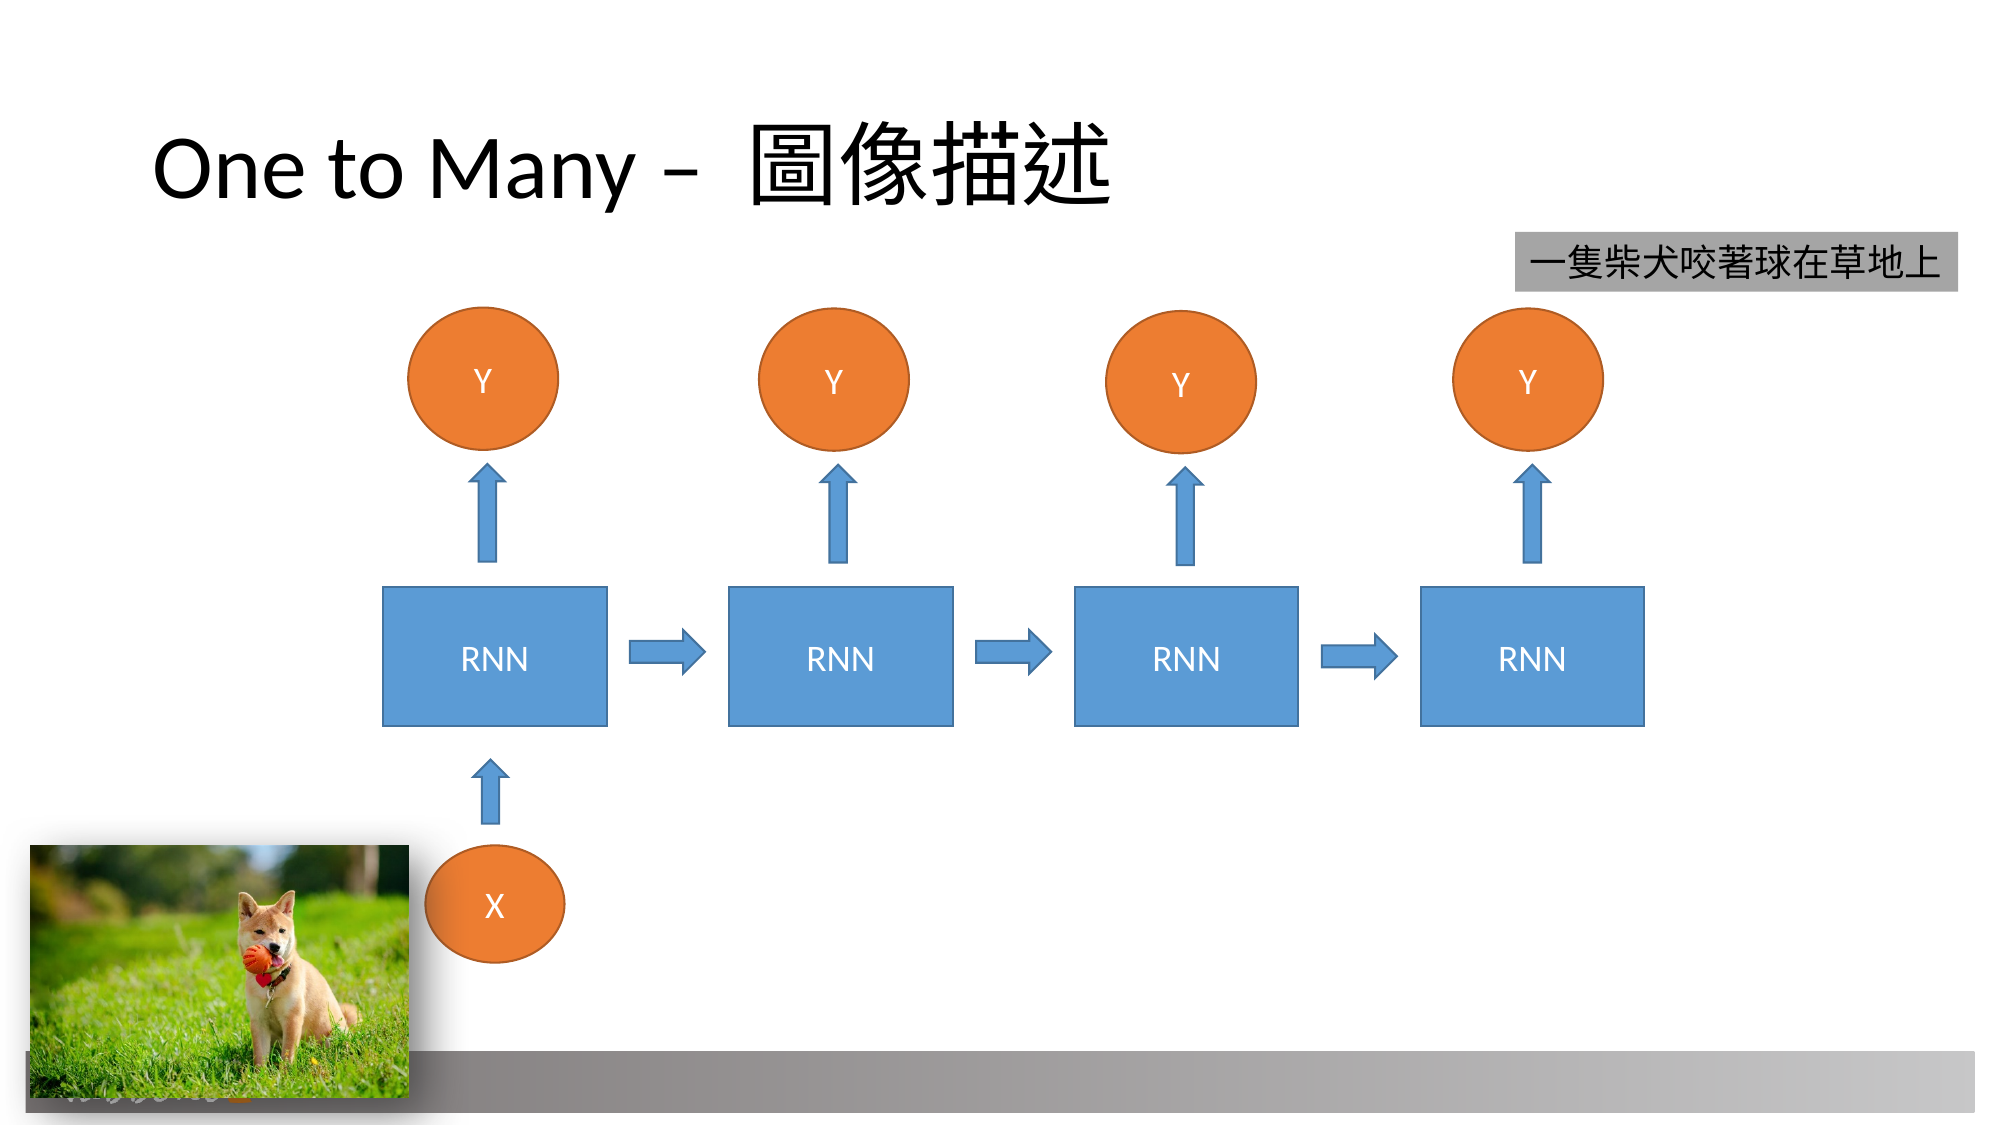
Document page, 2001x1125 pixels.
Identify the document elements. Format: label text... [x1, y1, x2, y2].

text_box X [450, 844, 566, 964]
text_box [467, 462, 508, 563]
text_box [1512, 463, 1553, 564]
text_box RNN [1074, 586, 1299, 727]
text_box Y [1452, 307, 1605, 452]
text_box Y [1105, 309, 1258, 455]
text_box [818, 463, 859, 564]
text_box 一隻柴犬咬著球在草地上 [1515, 231, 1959, 292]
text_box RNN [382, 586, 608, 727]
text_box Y [407, 306, 560, 451]
text_box RNN [728, 586, 954, 727]
text_box [470, 758, 511, 825]
picture [30, 845, 409, 1098]
text_box Y [757, 307, 911, 452]
text_box [628, 627, 707, 677]
text_box [1320, 632, 1399, 681]
text_box [975, 627, 1053, 677]
title One to Many – 圖像描述 [137, 59, 1863, 278]
text_box RNN [1420, 586, 1645, 727]
text_box [1165, 465, 1206, 567]
